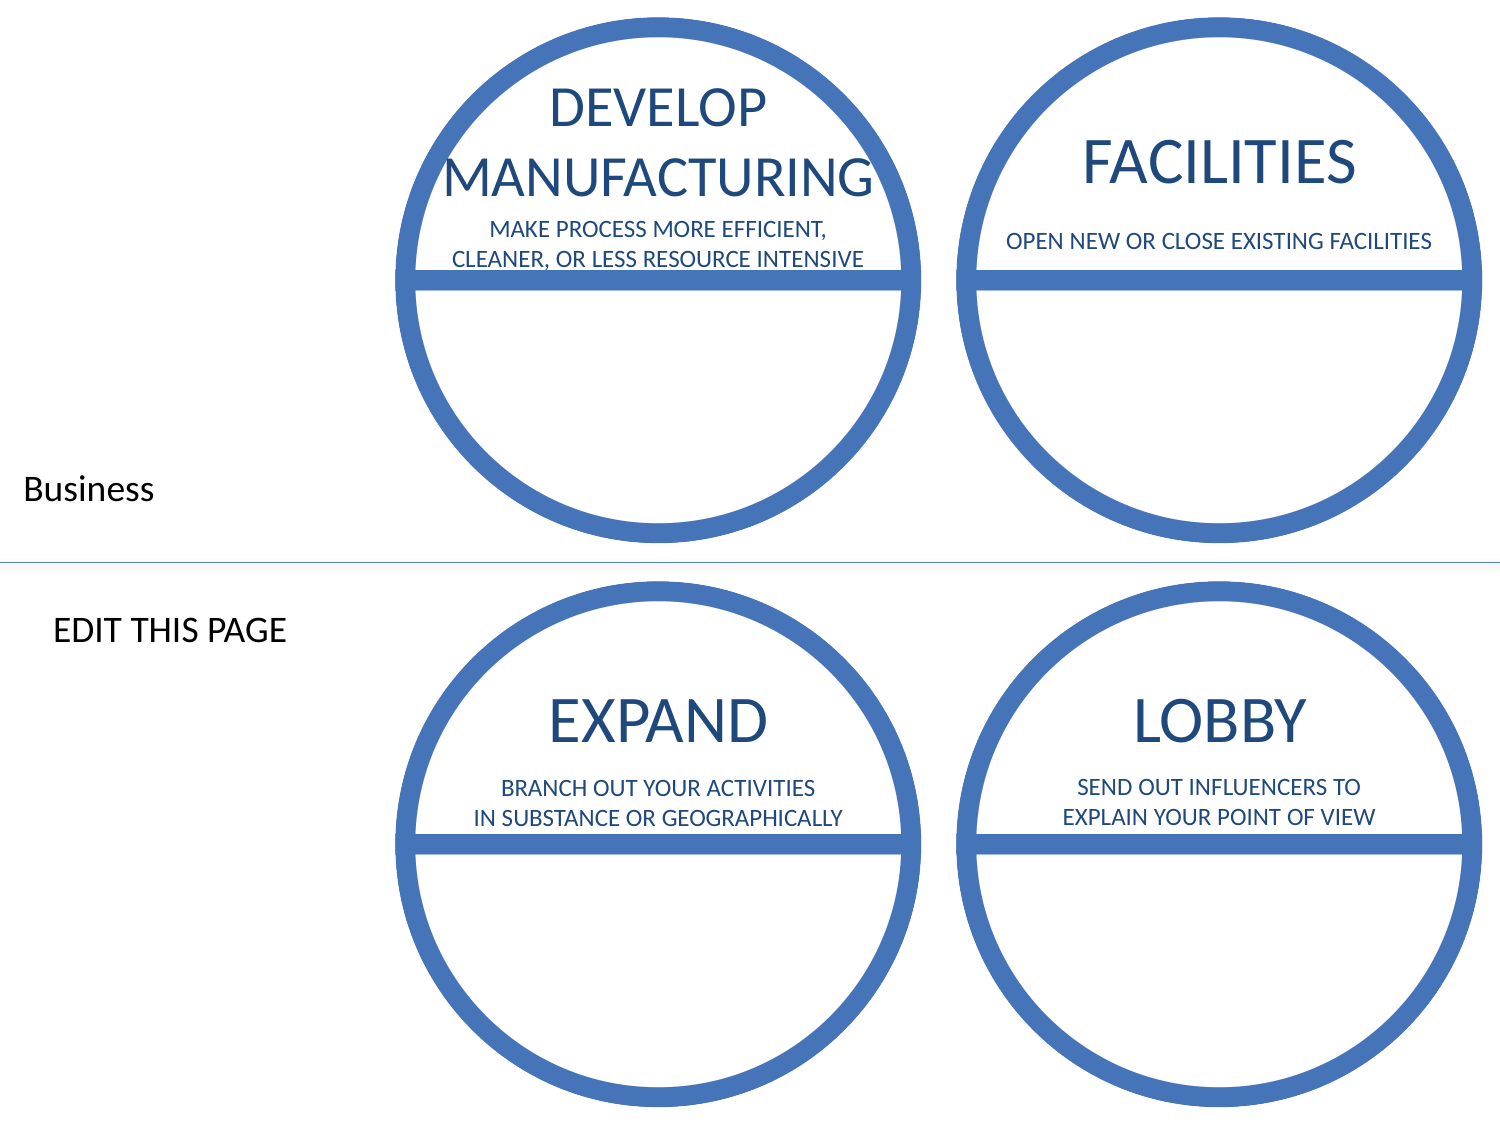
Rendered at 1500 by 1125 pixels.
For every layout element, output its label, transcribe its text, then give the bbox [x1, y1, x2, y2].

picture [377, 563, 1500, 1125]
picture [377, 0, 1500, 562]
text_box Business [8, 456, 170, 517]
text_box EDIT THIS PAGE [38, 597, 303, 657]
